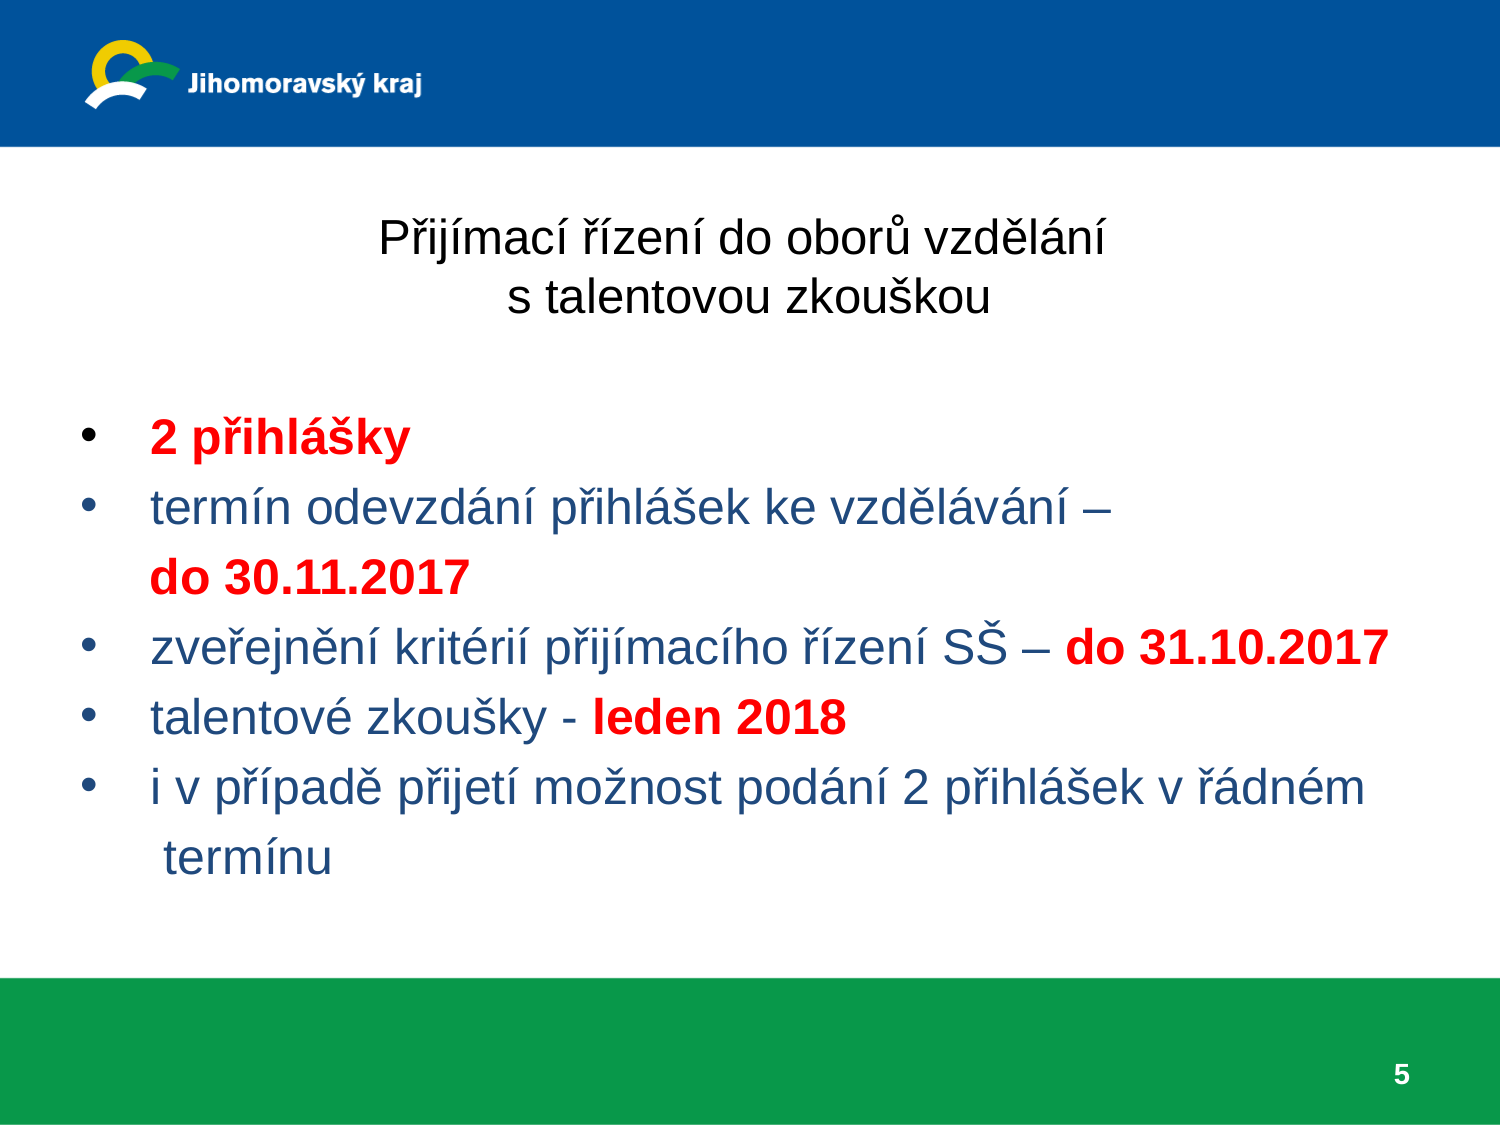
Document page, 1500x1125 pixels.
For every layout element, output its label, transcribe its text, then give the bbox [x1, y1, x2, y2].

picture [0, 0, 1500, 1125]
title Přijímací řízení do oborů vzdělání s talentovou zkouškou [111, 196, 1388, 396]
subtitle 2 přihlášky termín odevzdání přihlášek ke vzdělávání – do 30.11.2017 zveřejnění kritérií přijímacího řízení SŠ – do 31.10.2017 talentové zkoušky - leden 2018 i v případě přijetí možnost podání 2 přihlášek v řádném termínu [64, 396, 1412, 941]
slide_number 5 [1074, 1042, 1425, 1103]
